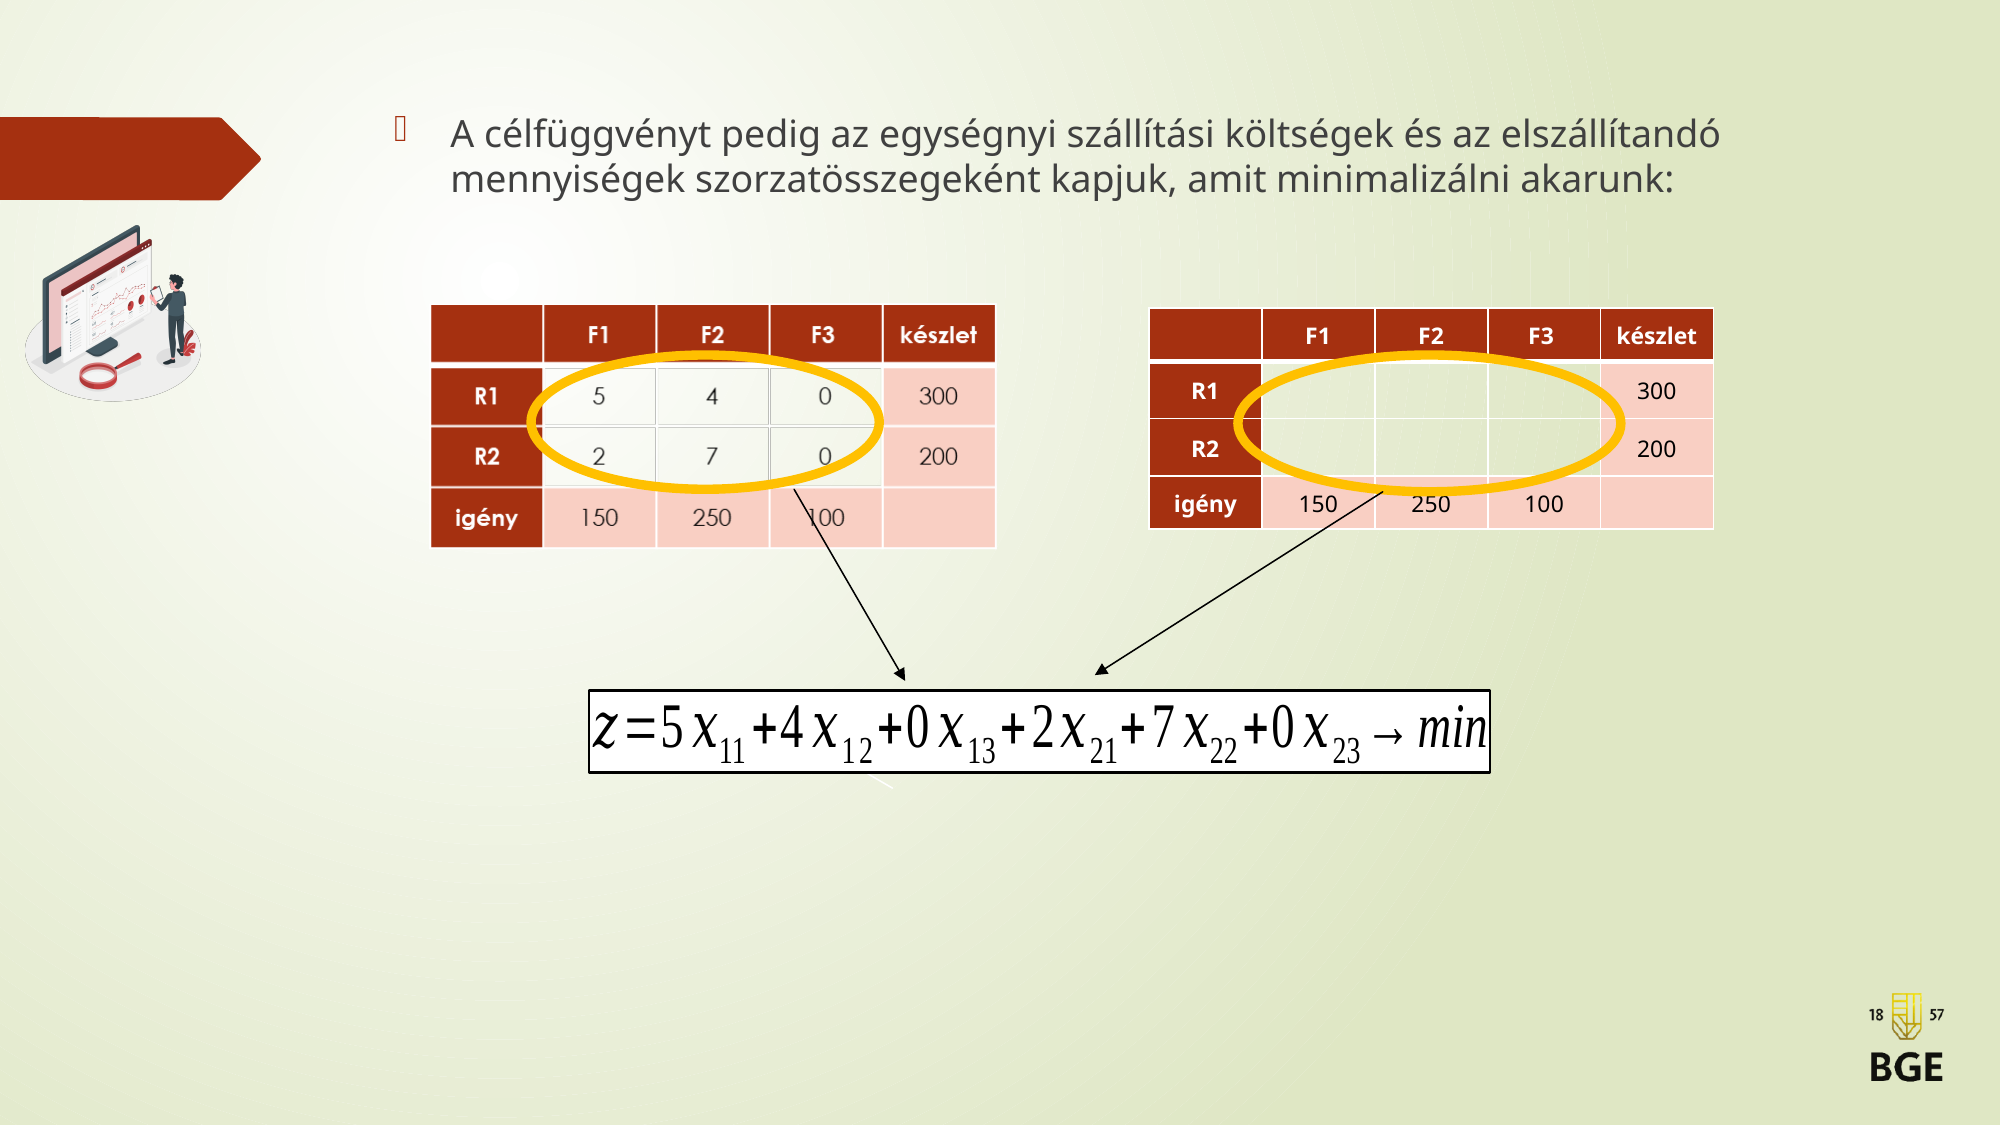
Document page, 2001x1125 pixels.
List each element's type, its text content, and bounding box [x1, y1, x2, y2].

picture [1853, 984, 1958, 1090]
list A célfüggvényt pedig az egységnyi szállítási költségek és az elszállítandó mennyiségek szorzatösszegeként kapjuk, amit minimalizálni akarunk: [379, 102, 1863, 974]
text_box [793, 489, 906, 682]
text_box [1237, 354, 1621, 492]
picture [429, 301, 1001, 551]
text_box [1094, 491, 1383, 676]
picture [17, 217, 208, 408]
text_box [793, 730, 893, 789]
